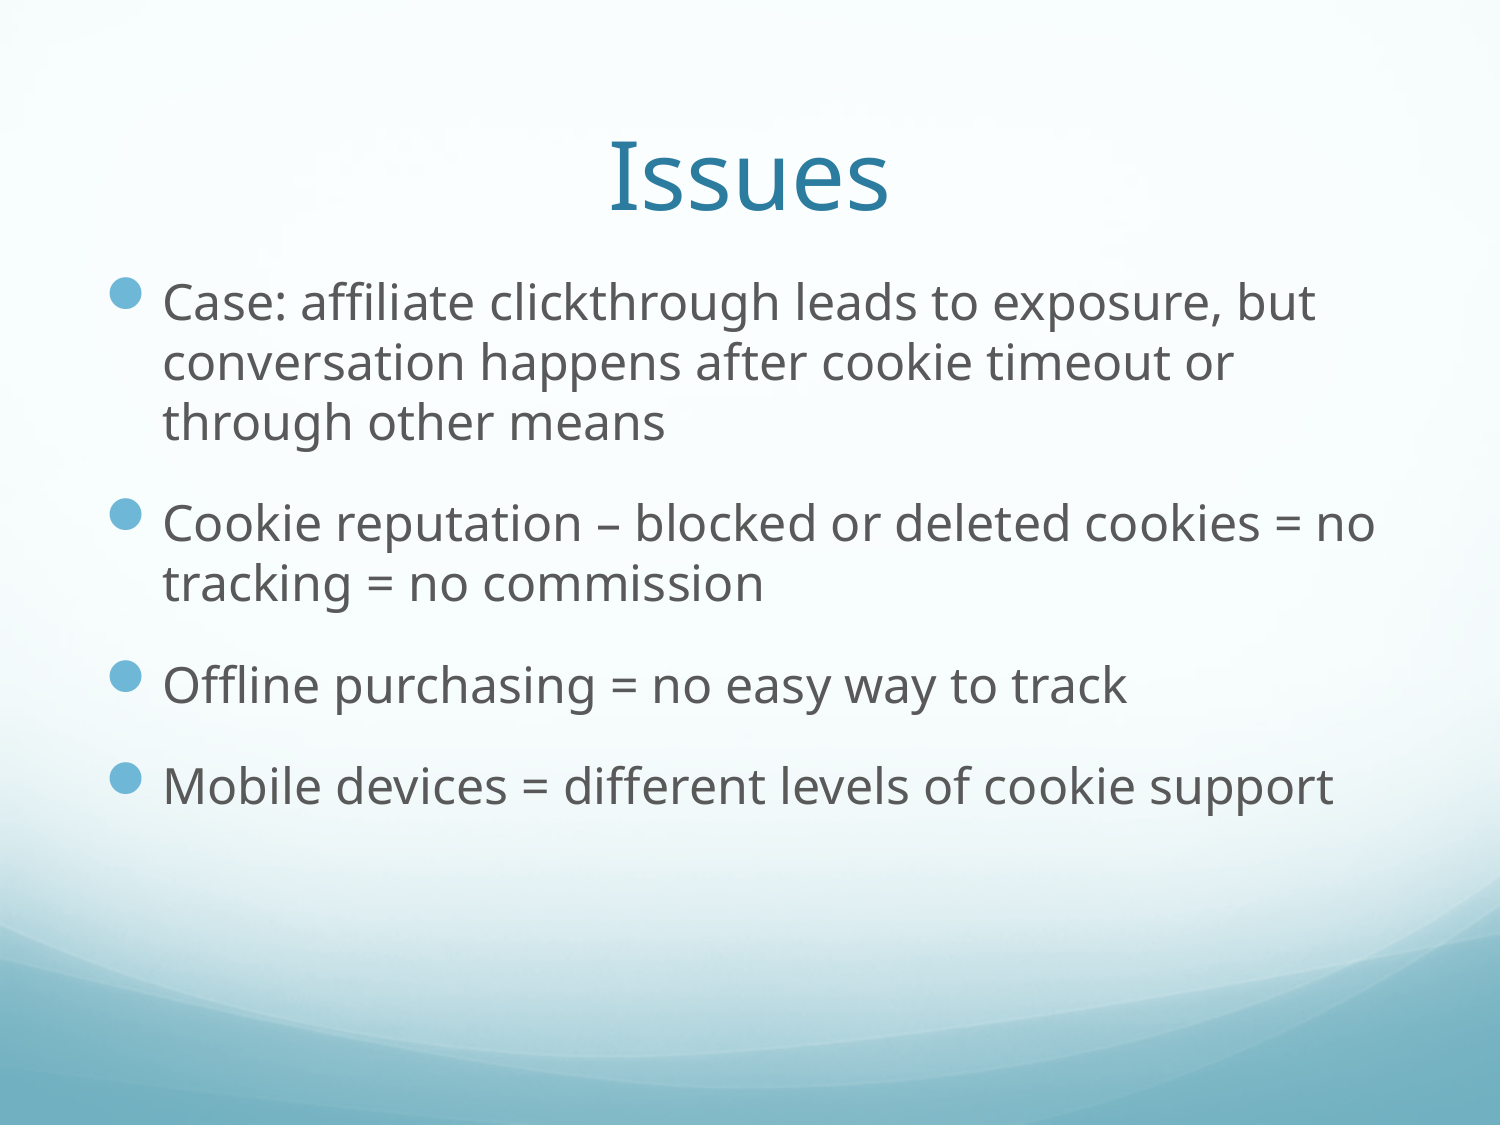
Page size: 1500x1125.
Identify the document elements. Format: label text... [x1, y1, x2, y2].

list Case: affiliate clickthrough leads to exposure, but conversation happens after cookie timeout or through other means Cookie reputation – blocked or deleted cookies = no tracking = no commission Offline purchasing = no easy way to track Mobile devices = different levels of cookie support [90, 262, 1410, 975]
title Issues [90, 17, 1410, 237]
